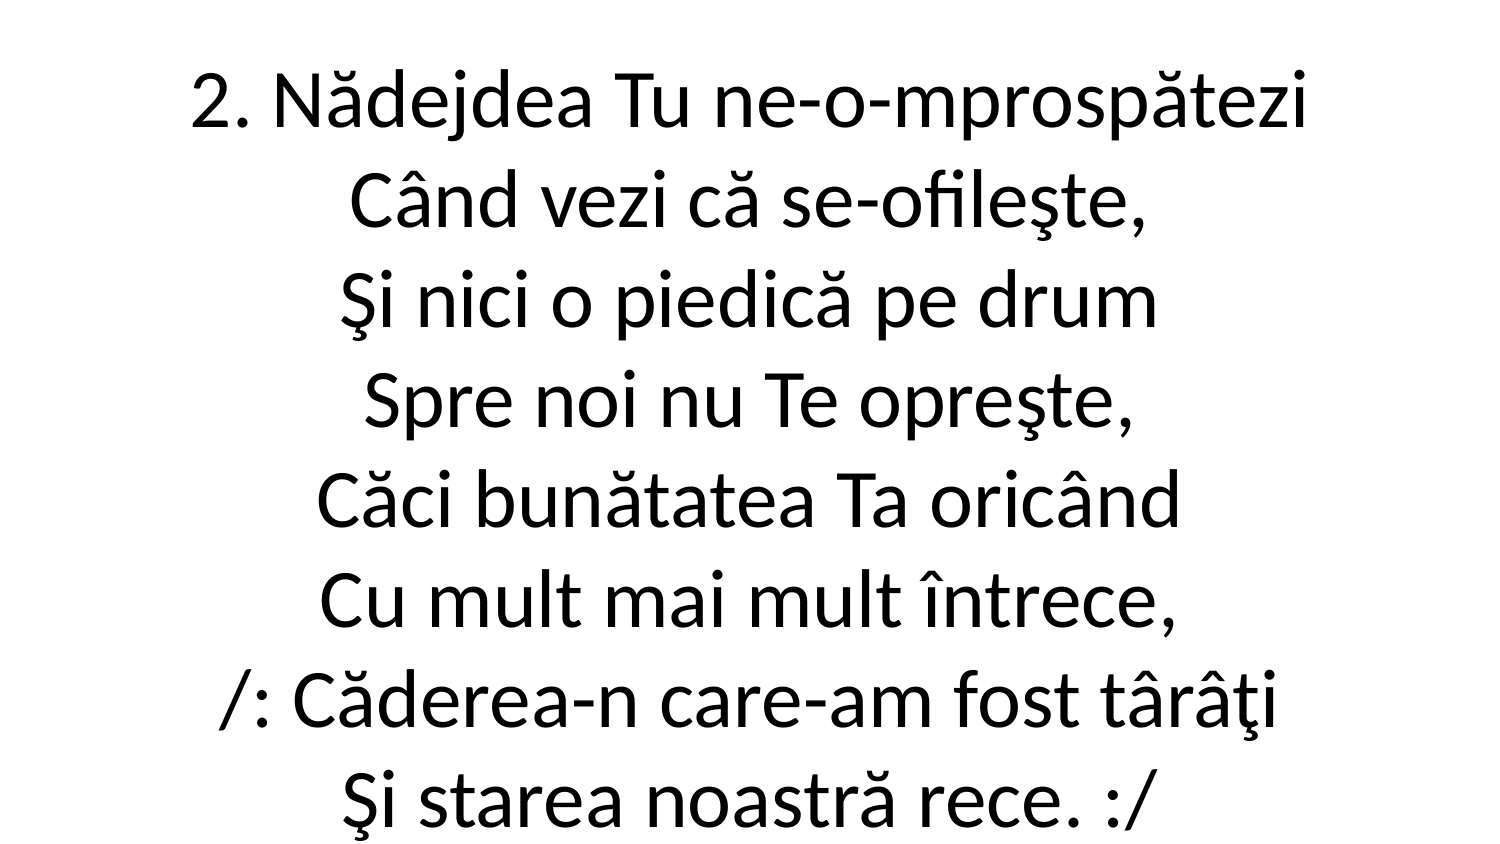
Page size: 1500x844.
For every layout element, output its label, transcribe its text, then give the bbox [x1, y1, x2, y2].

text_box 2. Nădejdea Tu ne-o-mprospătezi Când vezi că se-ofileşte, Şi nici o piedică pe drum Spre noi nu Te opreşte, Căci bunătatea Ta oricând Cu mult mai mult întrece, /: Căderea-n care-am fost târâţi Şi starea noastră rece. :/ [175, 0, 1325, 844]
